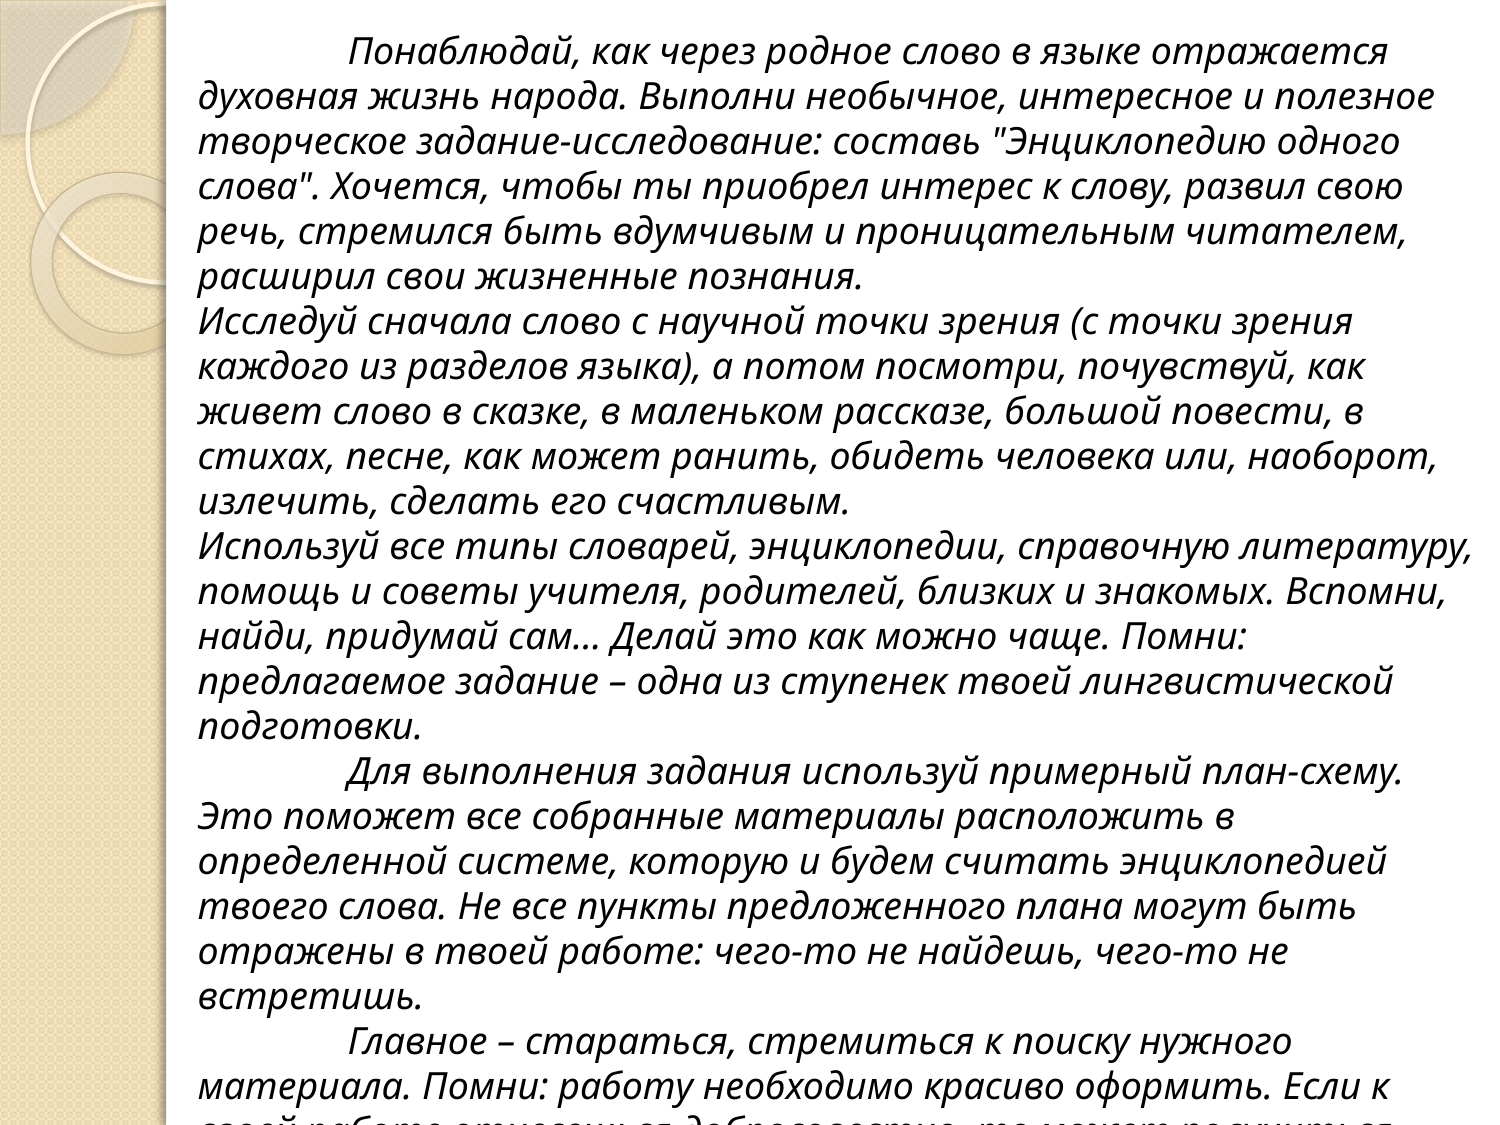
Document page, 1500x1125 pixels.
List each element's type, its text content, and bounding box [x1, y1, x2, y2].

text_box Понаблюдай, как через родное слово в языке отражается духовная жизнь народа. Выполни необычное, интересное и полезное творческое задание-исследование: составь "Энциклопедию одного слова". Хочется, чтобы ты приобрел интерес к слову, развил свою речь, стремился быть вдумчивым и проницательным читателем, расширил свои жизненные познания. Исследуй сначала слово с научной точки зрения (с точки зрения каждого из разделов языка), а потом посмотри, почувствуй, как живет слово в сказке, в маленьком рассказе, большой повести, в стихах, песне, как может ранить, обидеть человека или, наоборот, излечить, сделать его счастливым. Используй все типы словарей, энциклопедии, справочную литературу, помощь и советы учителя, родителей, близких и знакомых. Вспомни, найди, придумай сам… Делай это как можно чаще. Помни: предлагаемое задание – одна из ступенек твоей лингвистической подготовки. Для выполнения задания используй примерный план-схему. Это поможет все собранные материалы расположить в определенной системе, которую и будем считать энциклопедией твоего слова. Не все пункты предложенного плана могут быть отражены в твоей работе: чего-то не найдешь, чего-то не встретишь. Главное – стараться, стремиться к поиску нужного материала. Помни: работу необходимо красиво оформить. Если к своей работе отнесешься добросовестно, то может получиться настоящая книга (возможно, электронная)! Целесообразно выполнить проект. В таком случае план-схему, копилку слов ученики определят в ходе проектной деятельности. [183, 19, 1500, 1125]
